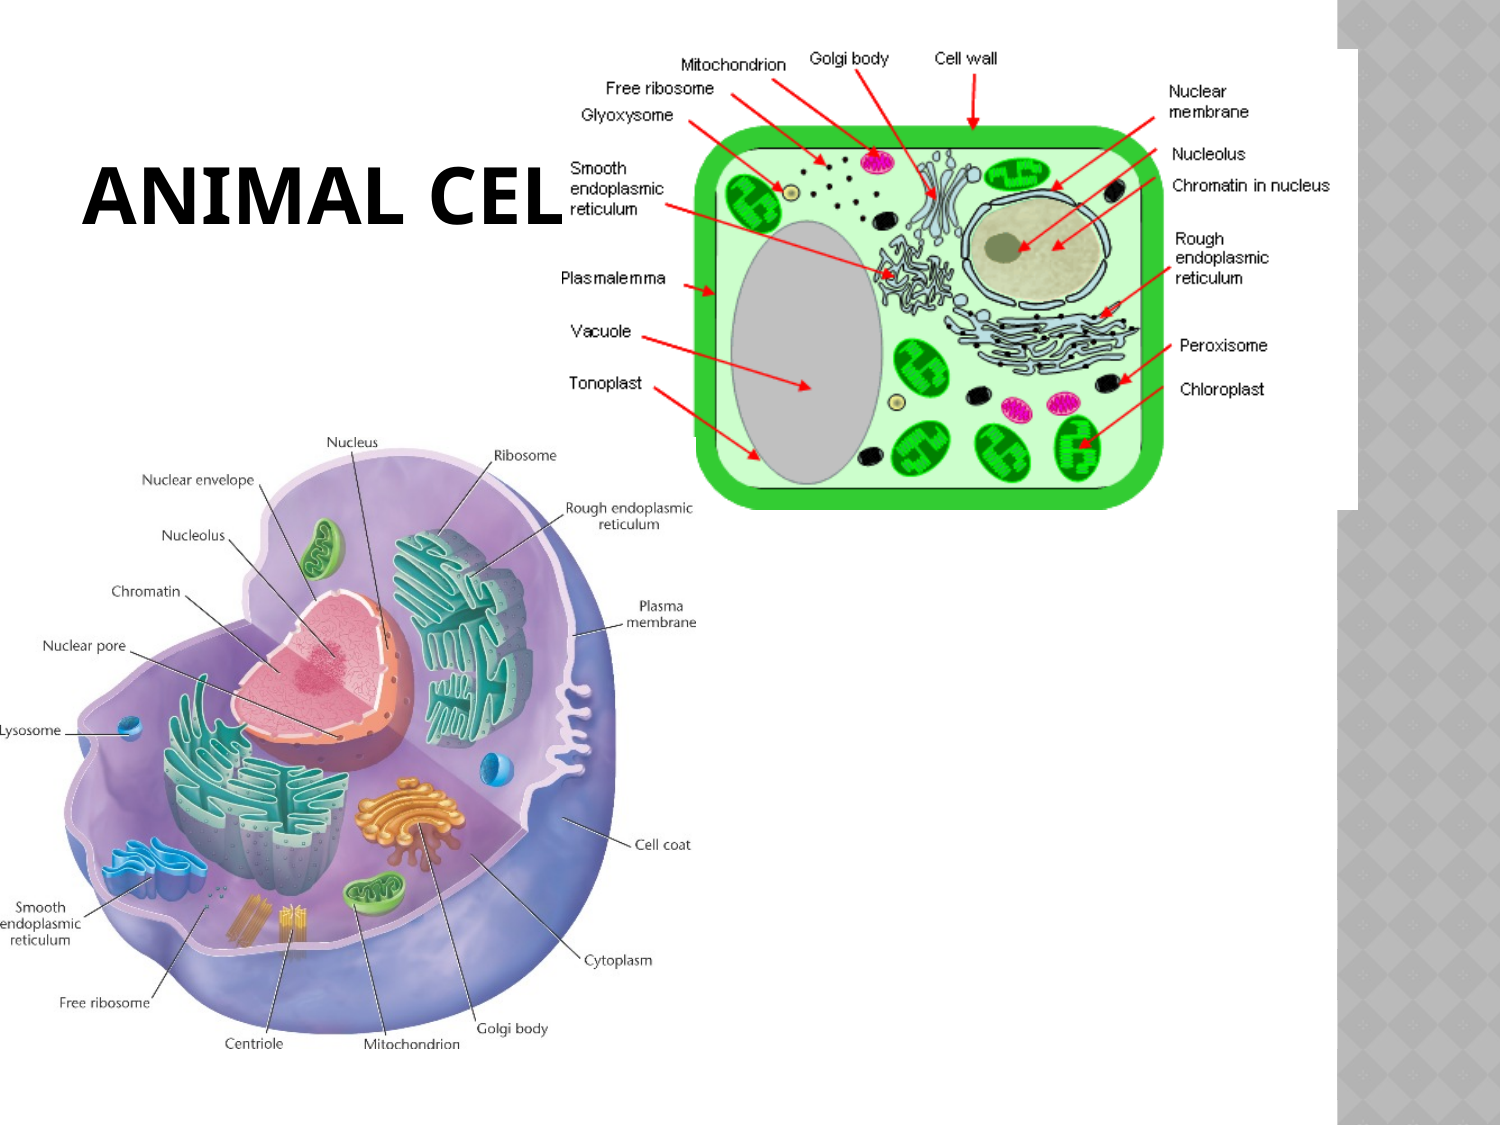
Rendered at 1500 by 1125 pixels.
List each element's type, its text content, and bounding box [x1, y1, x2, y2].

picture [0, 49, 1359, 1049]
title Animal cell plant cell [75, 52, 557, 240]
